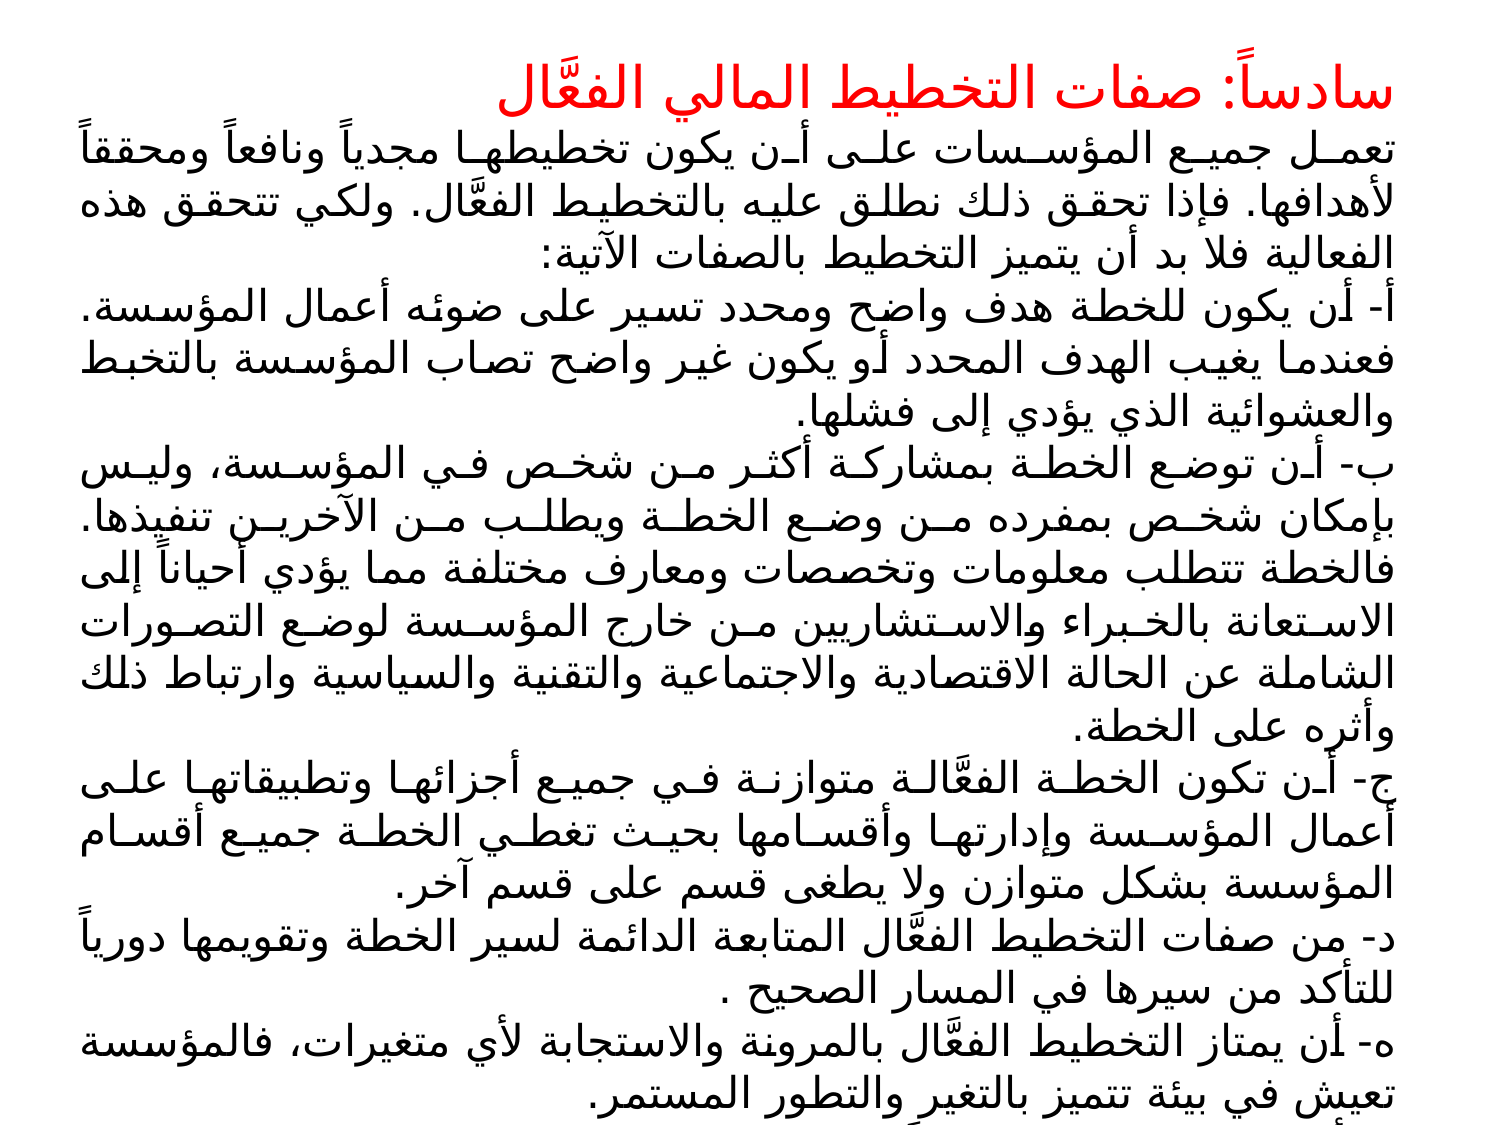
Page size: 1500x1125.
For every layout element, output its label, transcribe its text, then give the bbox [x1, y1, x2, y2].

text_box سادساً: صفات التخطيط المالي الفعَّال تعمل جميع المؤسسات على أن يكون تخطيطها مجدياً ونافعاً ومحققاً لأهدافها. فإذا تحقق ذلك نطلق عليه بالتخطيط الفعَّال. ولكي تتحقق هذه الفعالية فلا بد أن يتميز التخطيط بالصفات الآتية: أ- أن يكون للخطة هدف واضح ومحدد تسير على ضوئه أعمال المؤسسة. فعندما يغيب الهدف المحدد أو يكون غير واضح تصاب المؤسسة بالتخبط والعشوائية الذي يؤدي إلى فشلها. ب- أن توضع الخطة بمشاركة أكثر من شخص في المؤسسة، وليس بإمكان شخص بمفرده من وضع الخطة ويطلب من الآخرين تنفيذها. فالخطة تتطلب معلومات وتخصصات ومعارف مختلفة مما يؤدي أحياناً إلى الاستعانة بالخبراء والاستشاريين من خارج المؤسسة لوضع التصورات الشاملة عن الحالة الاقتصادية والاجتماعية والتقنية والسياسية وارتباط ذلك وأثره على الخطة. ج- أن تكون الخطة الفعَّالة متوازنة في جميع أجزائها وتطبيقاتها على أعمال المؤسسة وإدارتها وأقسامها بحيث تغطي الخطة جميع أقسام المؤسسة بشكل متوازن ولا يطغى قسم على قسم آخر. د- من صفات التخطيط الفعَّال المتابعة الدائمة لسير الخطة وتقويمها دورياً للتأكد من سيرها في المسار الصحيح . ه- أن يمتاز التخطيط الفعَّال بالمرونة والاستجابة لأي متغيرات، فالمؤسسة تعيش في بيئة تتميز بالتغير والتطور المستمر. و- أن يتمتع التخطيط الفعَّال بالواقعية بحيث لا يبالغ في التقديرات ولا يتشاءم أكثر من الحد المعقول. ز- أن يكون التخطيط الفعَّال واضحاً ومفهوماً وبعيداً عن العموميات وأن يتمتع بالبساطة. ح- أن يغطي التخطيط الفعَّال فترة زمنية معقولة. [64, 42, 1412, 1125]
